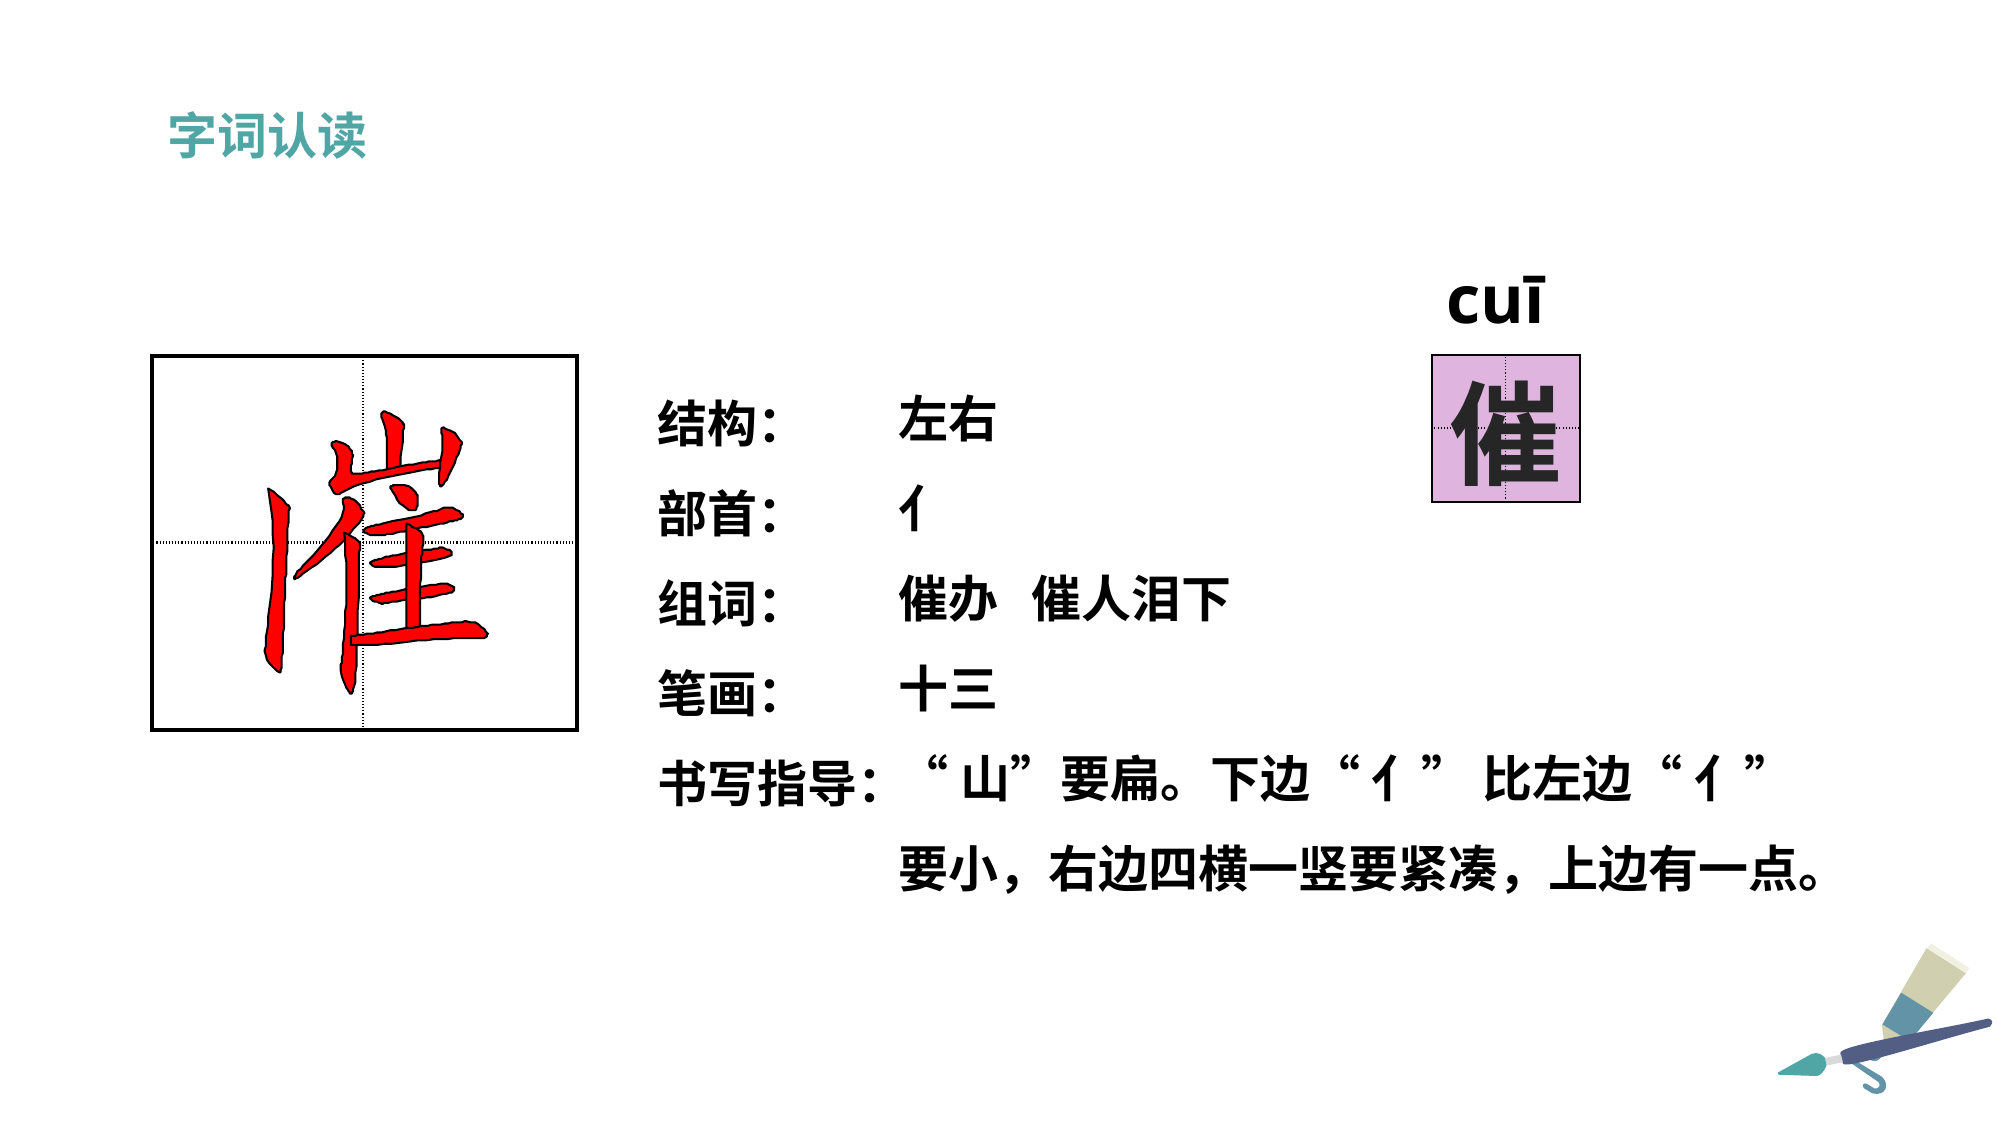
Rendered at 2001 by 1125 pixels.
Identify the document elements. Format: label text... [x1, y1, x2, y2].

text_box [422, 547, 452, 563]
table_cell [154, 542, 363, 728]
text_box [390, 485, 418, 511]
text_box [340, 532, 361, 694]
text_box [363, 507, 463, 536]
text_box [381, 411, 404, 469]
text_box [439, 427, 462, 487]
text_box 字词认读 [152, 97, 383, 172]
text_box [370, 552, 406, 567]
table_header [154, 358, 363, 542]
text_box [406, 523, 424, 627]
text_box cuī [1432, 249, 1658, 344]
text_box [329, 440, 440, 495]
text_box 催 [1434, 356, 1577, 506]
text_box 结构： 部首： 组词： 笔画： 书写指导： [642, 354, 883, 820]
text_box [421, 583, 455, 599]
table_cell [363, 542, 575, 728]
text_box [370, 589, 406, 605]
text_box [294, 497, 365, 579]
text_box [264, 488, 290, 673]
text_box [350, 621, 488, 645]
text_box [1811, 945, 1974, 1125]
table_header [363, 358, 575, 542]
text_box 左右 亻 催办 催人泪下 十三 “山”要扁。下边“ 亻” 比左边“ 亻” 要小，右边四横一竖要紧凑，上边有一点。 [883, 349, 1861, 905]
